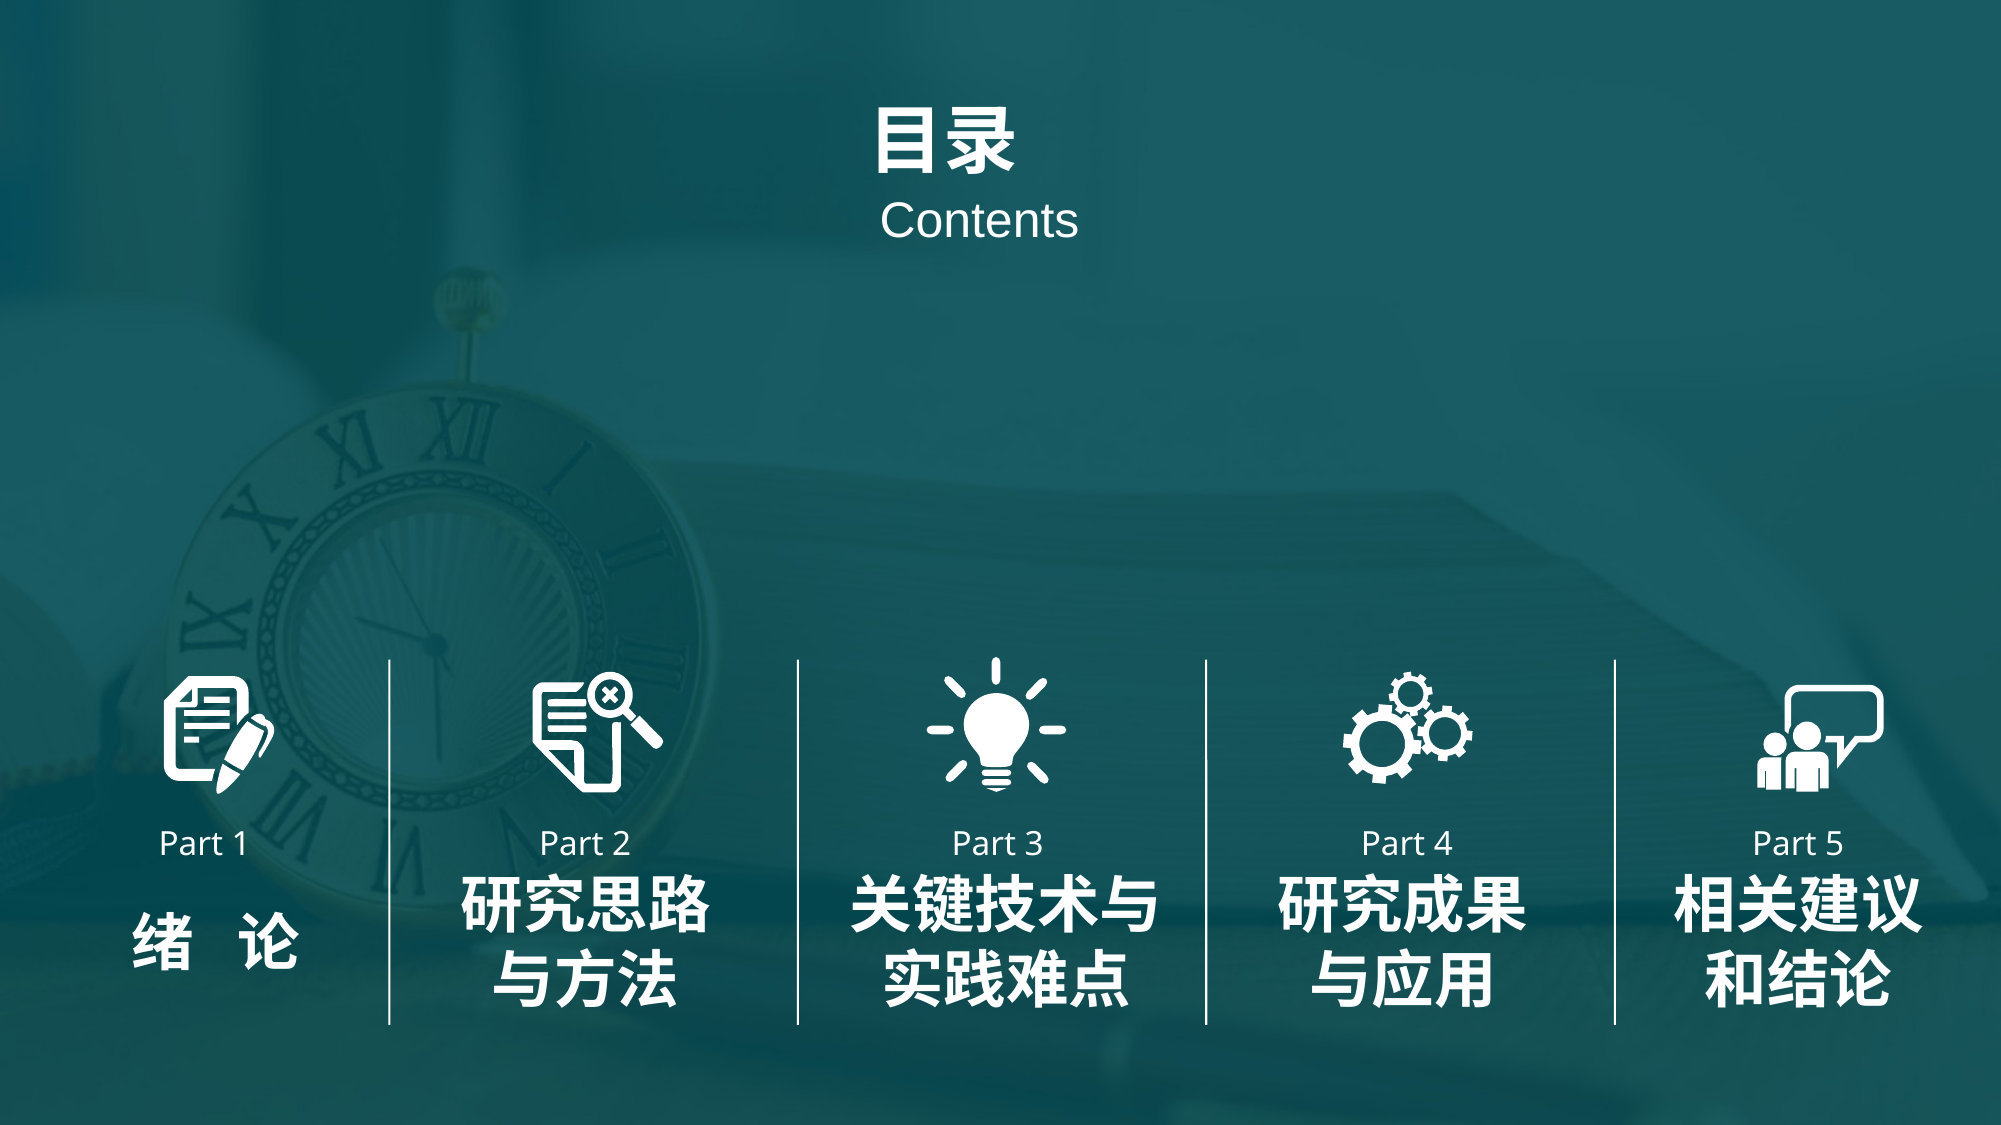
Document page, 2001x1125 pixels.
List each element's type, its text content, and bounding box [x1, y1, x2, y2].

text_box [224, 721, 265, 771]
text_box [1784, 684, 1884, 769]
text_box [981, 779, 1012, 786]
text_box [1027, 761, 1049, 784]
text_box [981, 769, 1012, 776]
text_box Part 1 [158, 822, 252, 863]
text_box [1342, 671, 1473, 784]
text_box Part 3 [951, 822, 1045, 857]
text_box [1785, 721, 1829, 792]
text_box [547, 671, 664, 749]
text_box [163, 676, 249, 781]
text_box [1025, 677, 1048, 700]
text_box Part 4 [1360, 822, 1454, 857]
text_box [1038, 725, 1067, 735]
text_box 相关建议和结论 [1638, 857, 1959, 1023]
text_box [1757, 732, 1787, 790]
text_box Contents [840, 179, 1119, 255]
text_box [216, 763, 241, 794]
text_box [944, 676, 966, 699]
text_box [926, 725, 954, 735]
text_box [532, 682, 621, 793]
text_box Part 5 [1751, 822, 1845, 857]
text_box 目录 [853, 87, 1106, 179]
text_box [945, 760, 968, 782]
text_box 关键技术与实践难点 [834, 857, 1178, 1023]
text_box [963, 693, 1030, 768]
text_box 绪 论 [55, 895, 376, 986]
text_box Part 2 [539, 822, 632, 857]
text_box [991, 656, 1001, 685]
text_box 研究成果与应用 [1242, 857, 1563, 1023]
text_box [986, 788, 1007, 792]
text_box [250, 713, 275, 758]
picture [0, 0, 2001, 1125]
text_box 研究思路与方法 [425, 857, 746, 1023]
